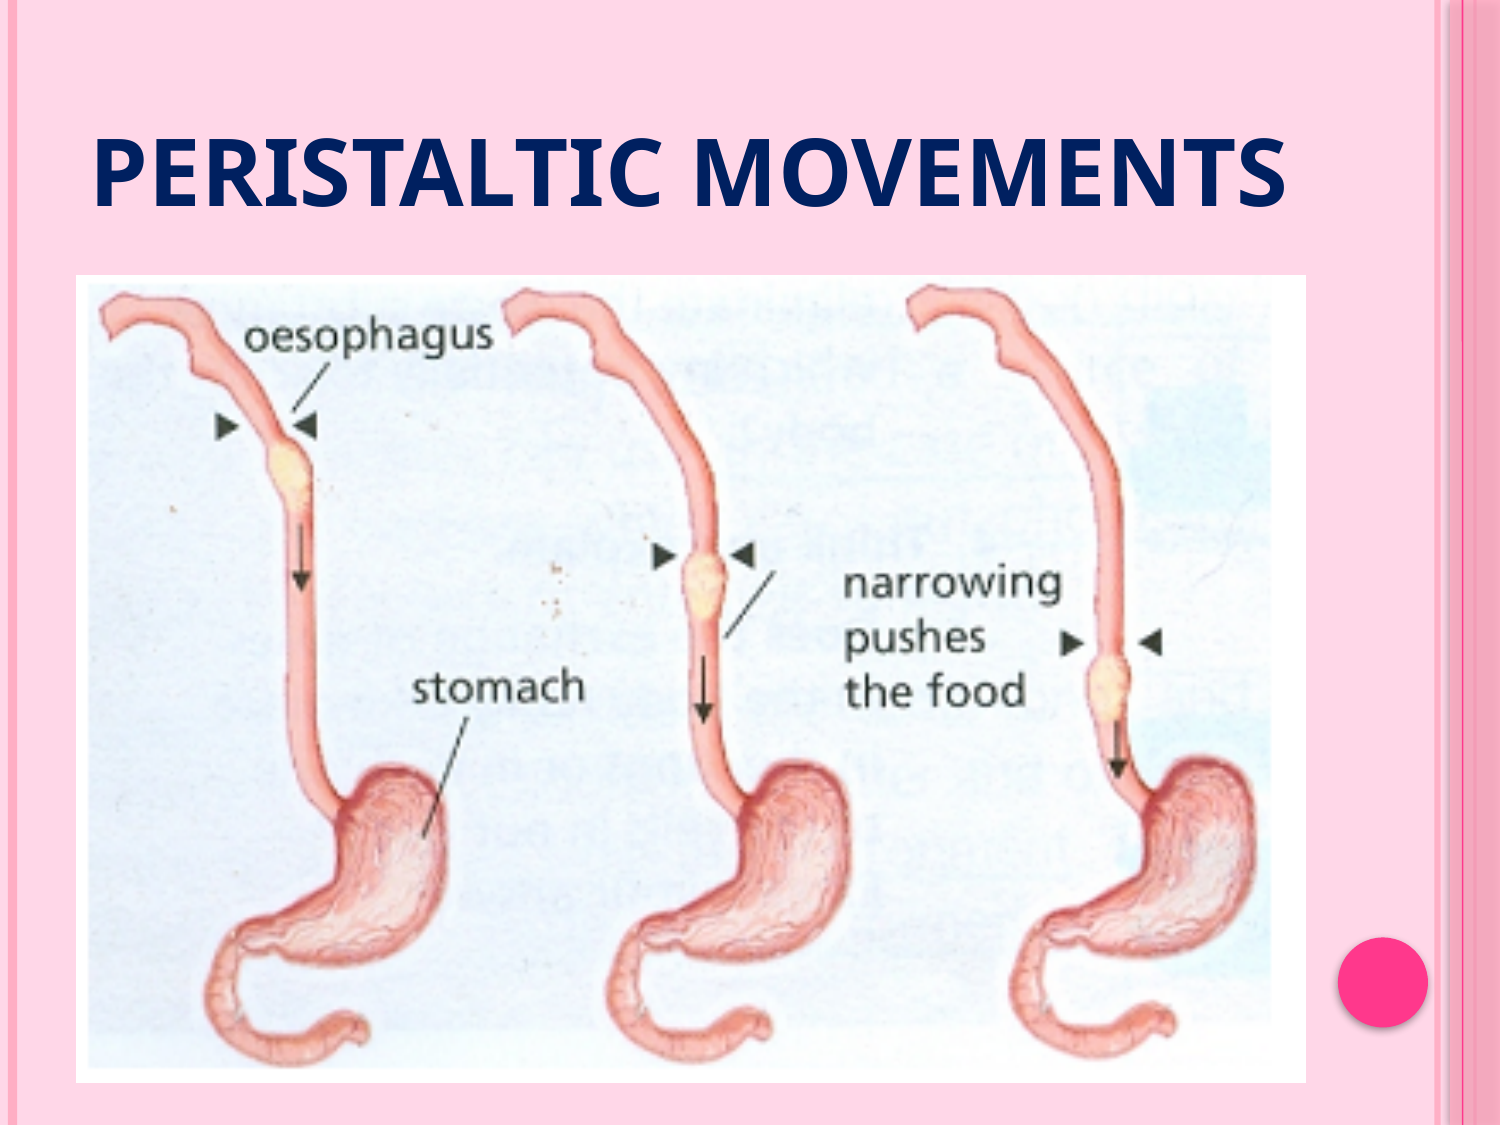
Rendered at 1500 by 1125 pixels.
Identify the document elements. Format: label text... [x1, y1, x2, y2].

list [76, 275, 1306, 1083]
title PERISTALTIC MOVEMENTS [75, 45, 1447, 233]
